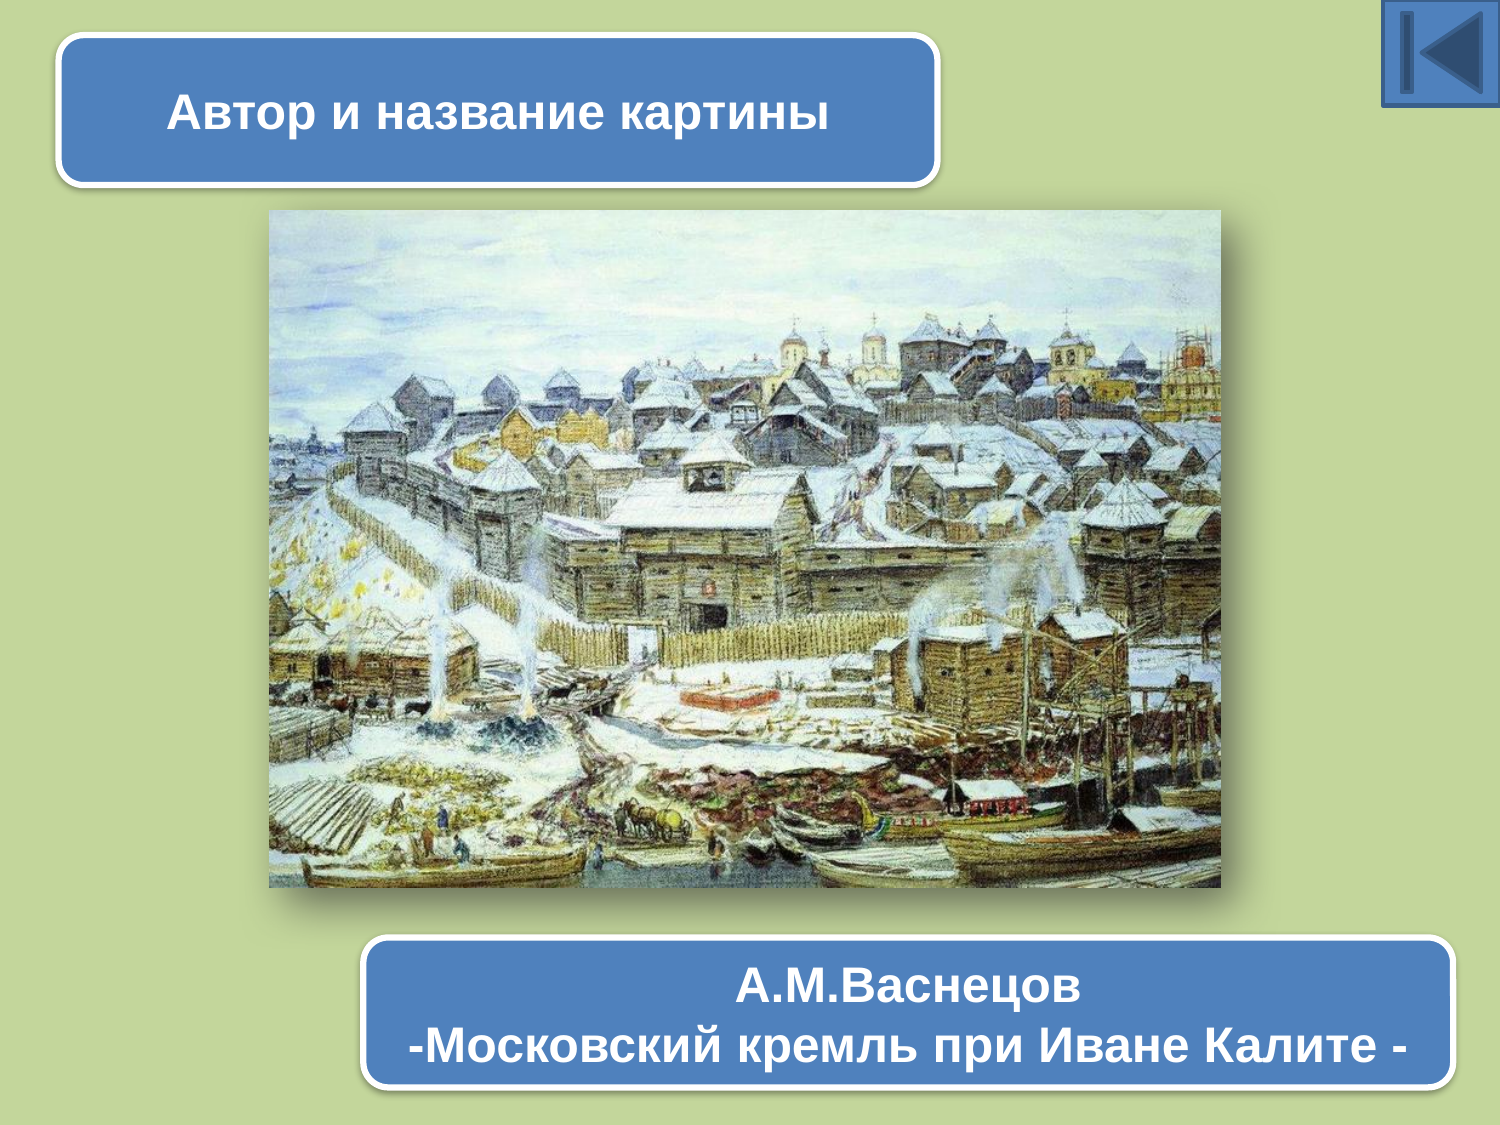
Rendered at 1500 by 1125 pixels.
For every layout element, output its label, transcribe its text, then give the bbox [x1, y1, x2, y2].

text_box Автор и название картины [55, 31, 941, 189]
text_box [1381, 0, 1500, 108]
text_box А.М.Васнецов -Московский кремль при Иване Калите - [360, 934, 1457, 1091]
picture [269, 210, 1221, 889]
